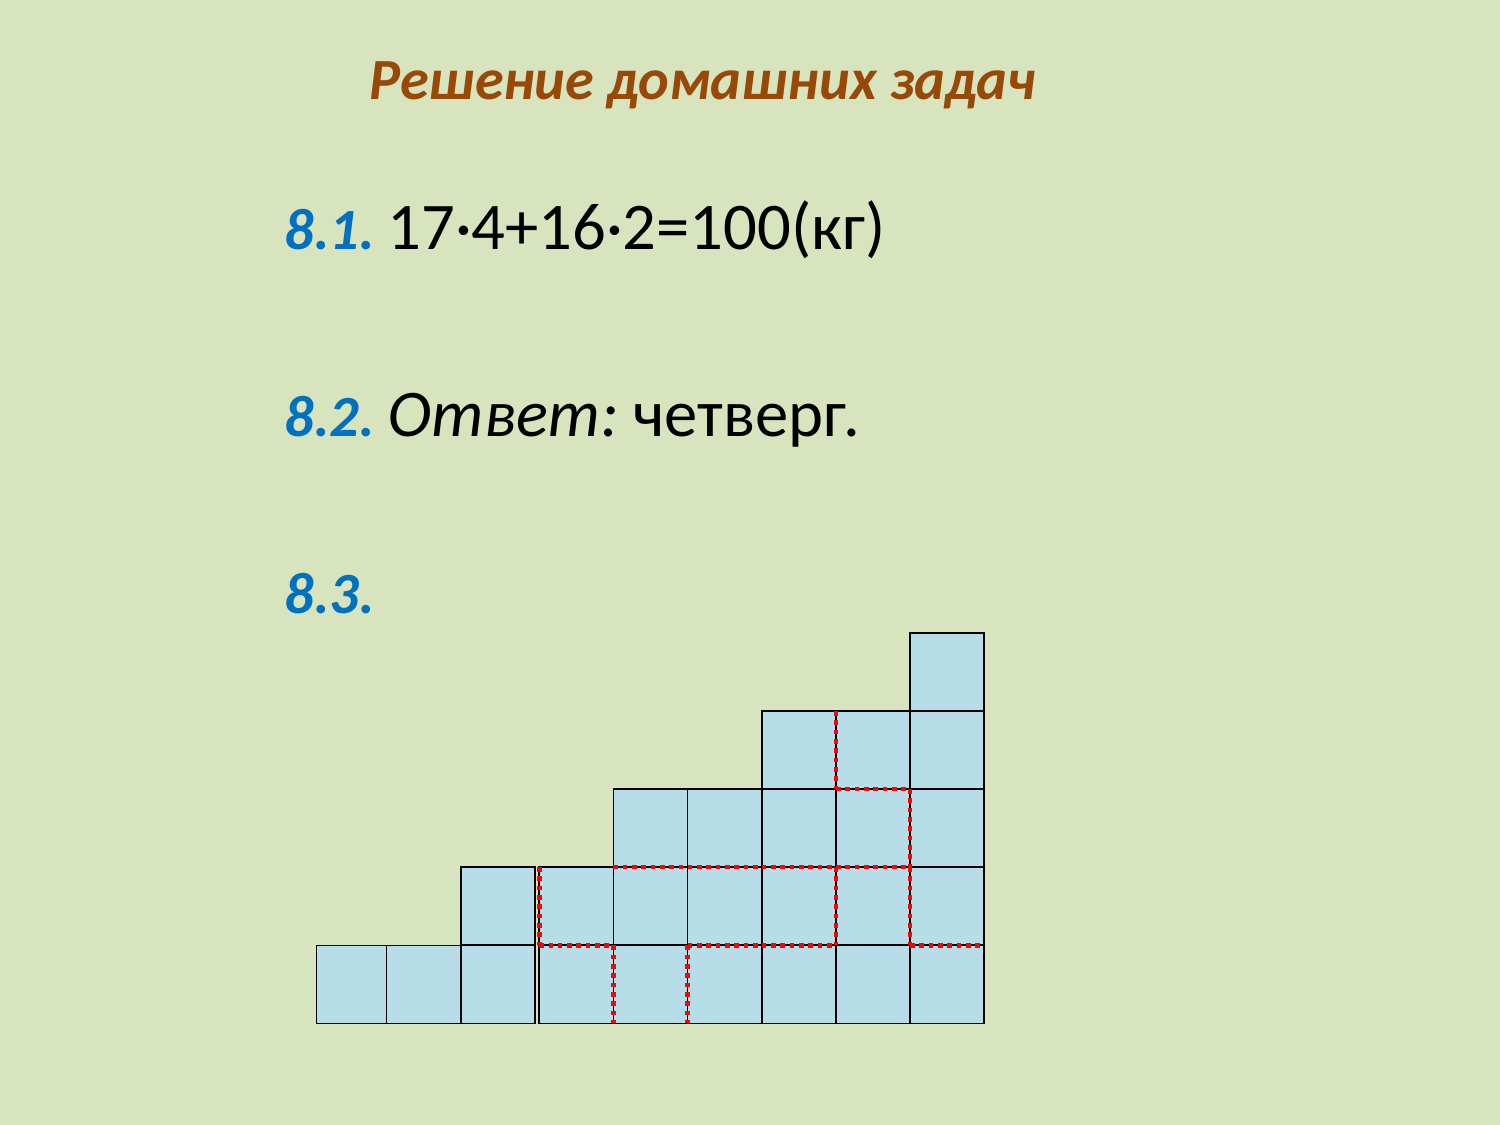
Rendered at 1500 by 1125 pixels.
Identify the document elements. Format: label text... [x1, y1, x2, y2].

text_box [316, 632, 985, 1024]
list 8.1. 17·4+16·2=100(кг) 8.2. Ответ: четверг. 8.3. [269, 175, 1132, 833]
title Решение домашних задач [328, 35, 1079, 118]
